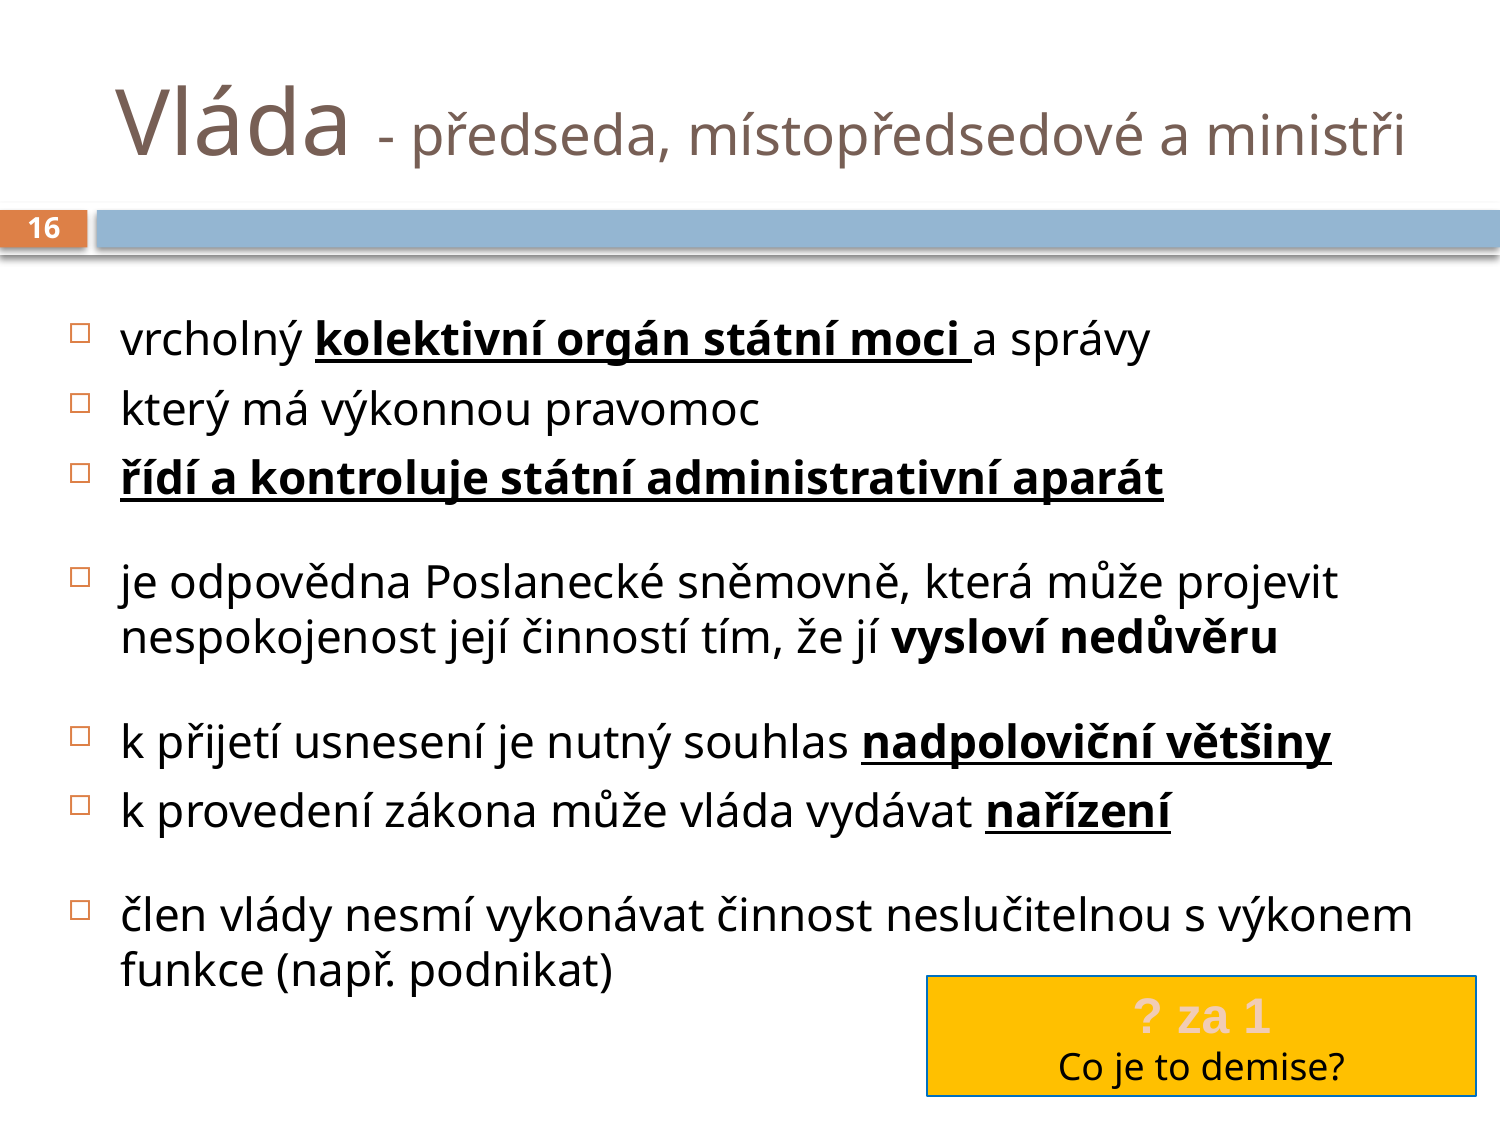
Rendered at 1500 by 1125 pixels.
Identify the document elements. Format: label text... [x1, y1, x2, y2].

text_box ? za 1 Co je to demise? [927, 975, 1477, 1096]
title Vláda - předseda, místopředsedové a ministři [100, 37, 1438, 200]
list vrcholný kolektivní orgán státní moci a správy který má výkonnou pravomoc řídí a kontroluje státní administrativní aparát je odpovědna Poslanecké sněmovně, která může projevit nespokojenost její činností tím, že jí vysloví nedůvěru k přijetí usnesení je nutný souhlas nadpoloviční většiny k provedení zákona může vláda vydávat nařízení člen vlády nesmí vykonávat činnost neslučitelnou s výkonem funkce (např. podnikat) [53, 302, 1500, 1041]
slide_number 16 [0, 208, 88, 249]
